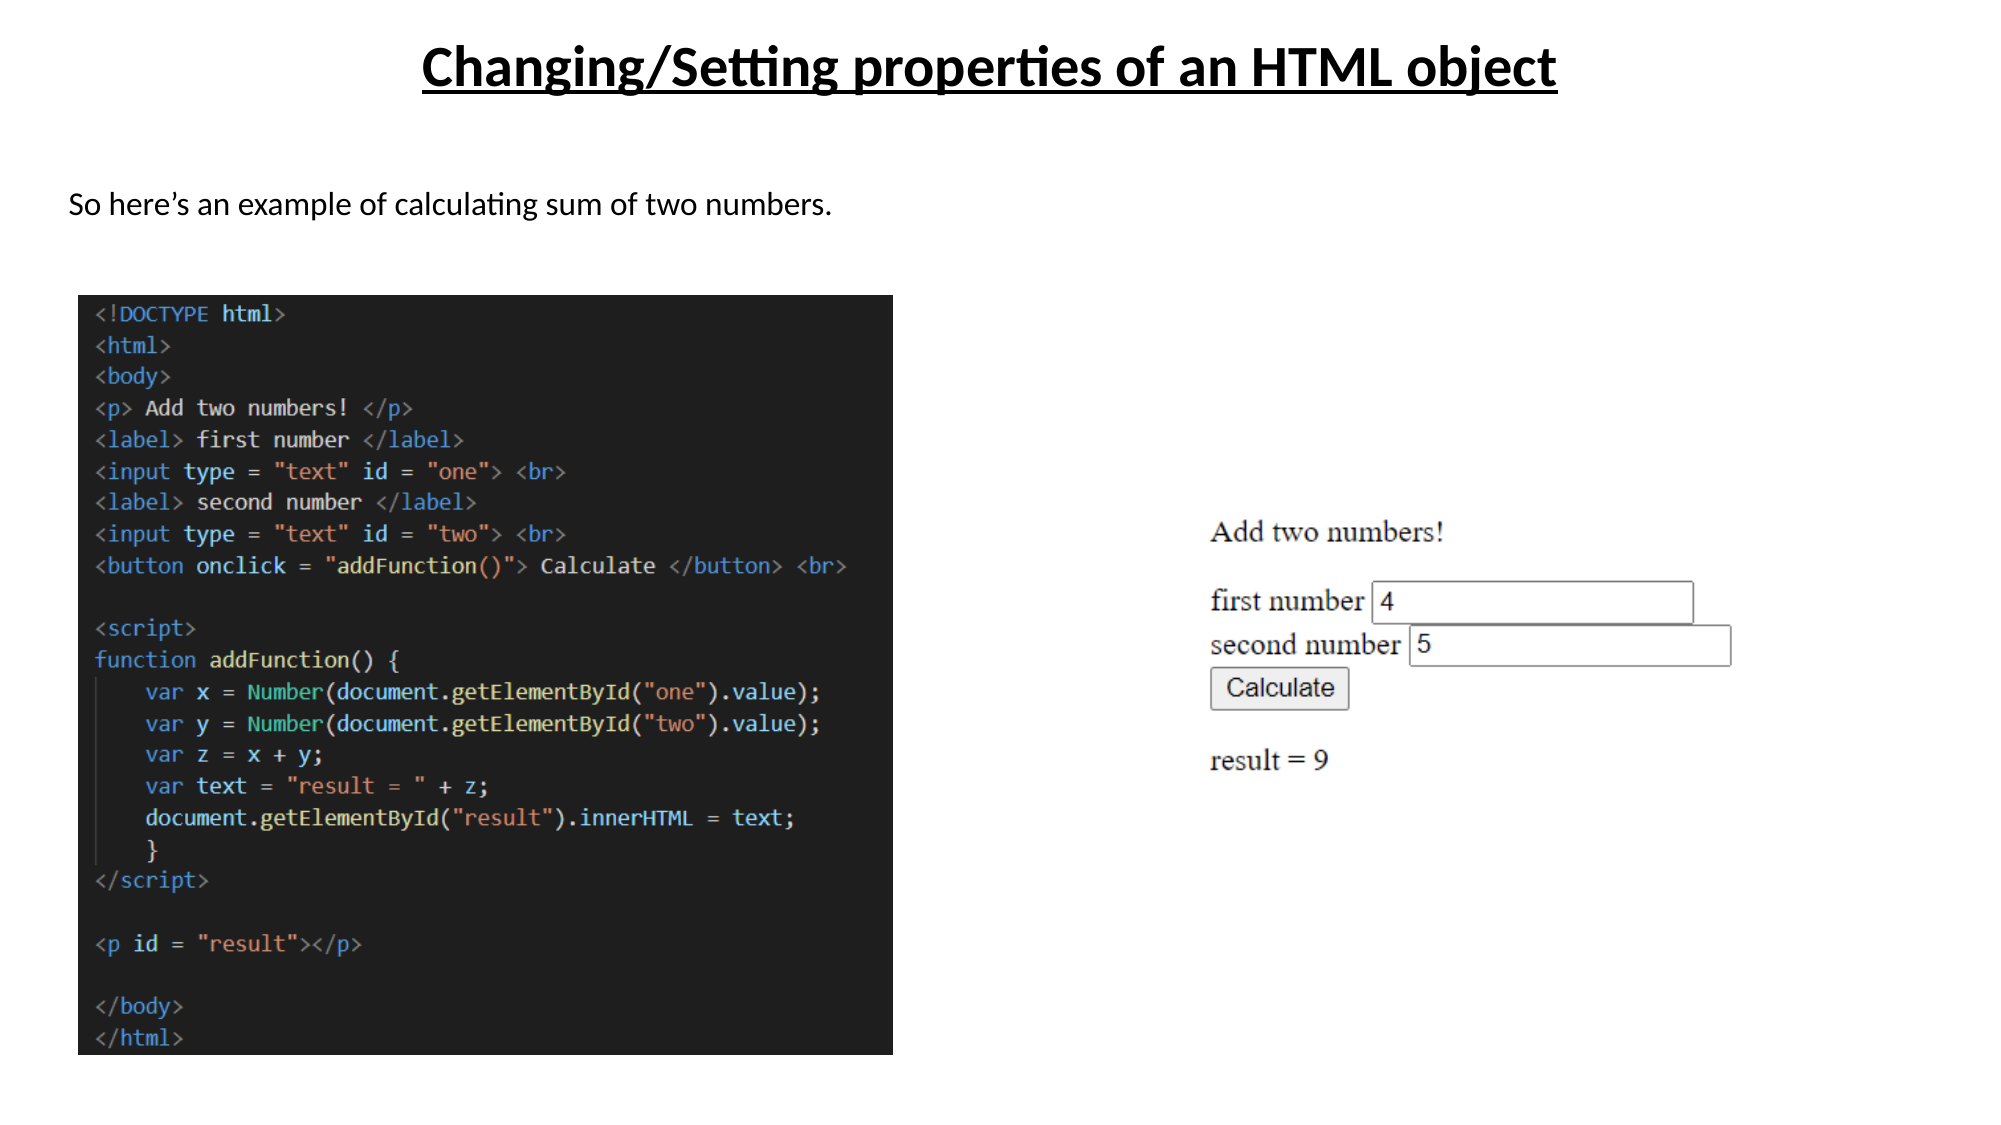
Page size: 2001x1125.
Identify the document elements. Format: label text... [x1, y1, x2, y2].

picture [1198, 509, 1757, 787]
text_box So here’s an example of calculating sum of two numbers. [53, 174, 918, 230]
picture [78, 295, 893, 1055]
text_box Changing/Setting properties of an HTML object [407, 20, 1659, 105]
